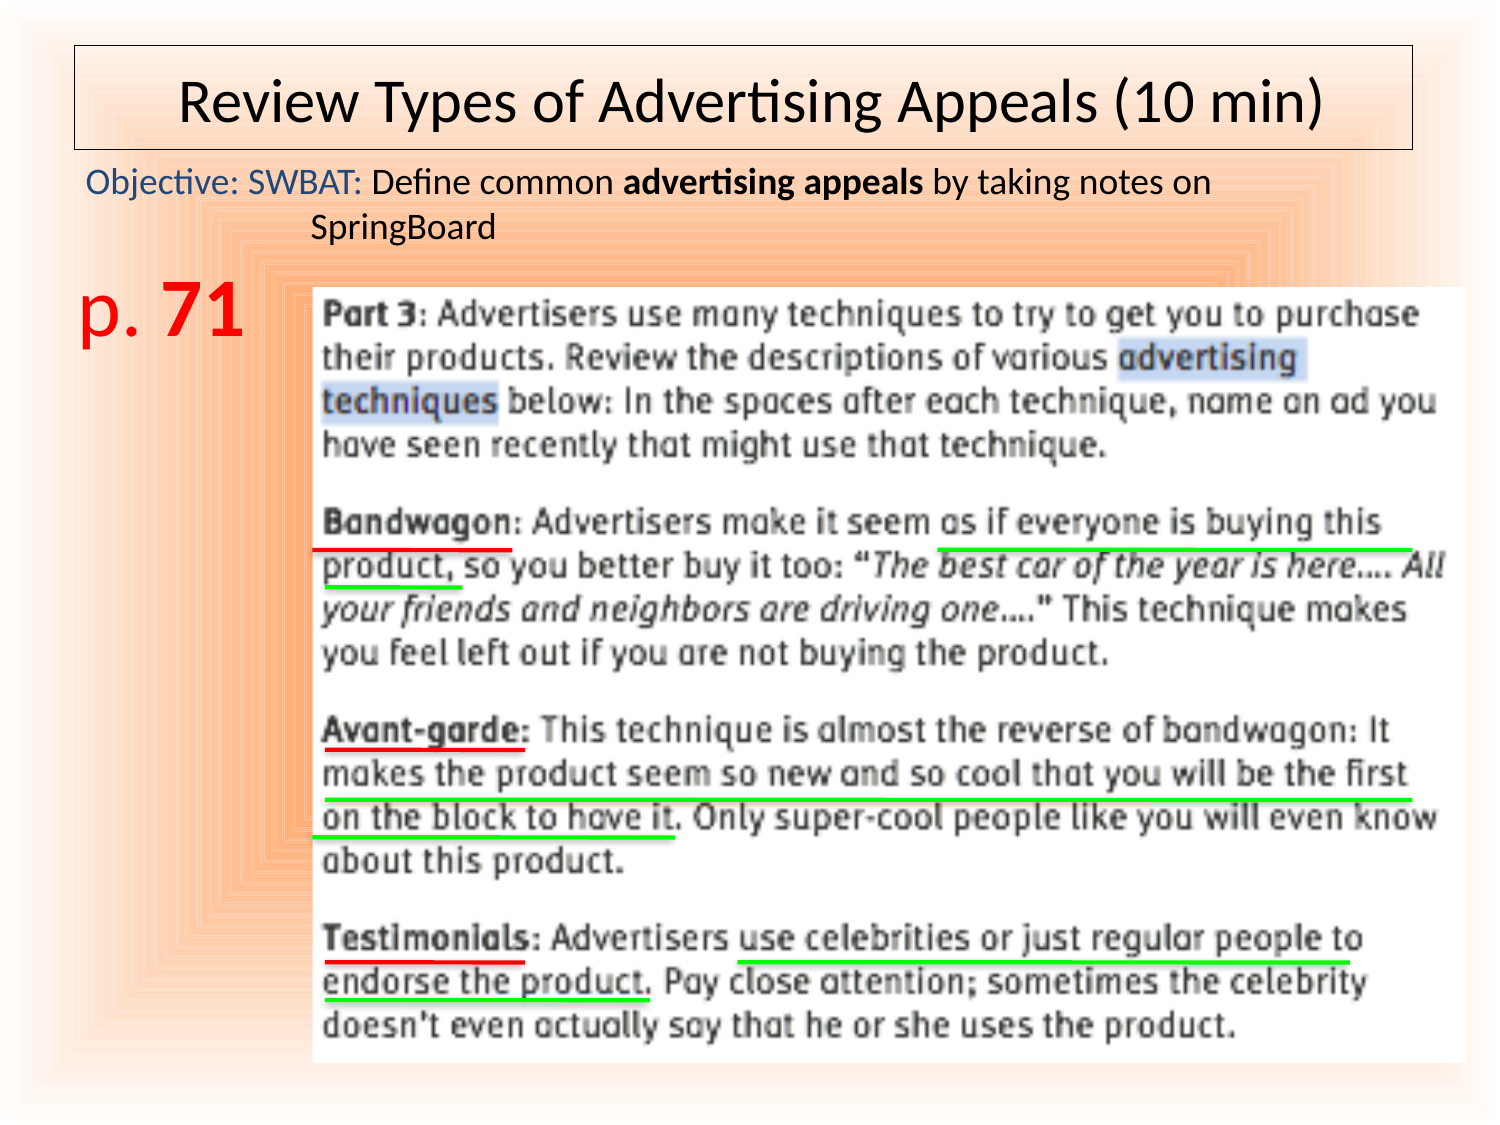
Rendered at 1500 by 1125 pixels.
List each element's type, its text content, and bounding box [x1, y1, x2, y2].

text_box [324, 961, 1351, 1001]
text_box Review Types of Advertising Appeals (10 min) [74, 45, 1413, 149]
text_box p. 71 [62, 245, 313, 361]
picture [312, 287, 1467, 1063]
text_box Objective: SWBAT: Define common advertising appeals by taking notes on SpringBoard [70, 149, 1413, 255]
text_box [312, 799, 1413, 838]
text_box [324, 549, 1413, 588]
